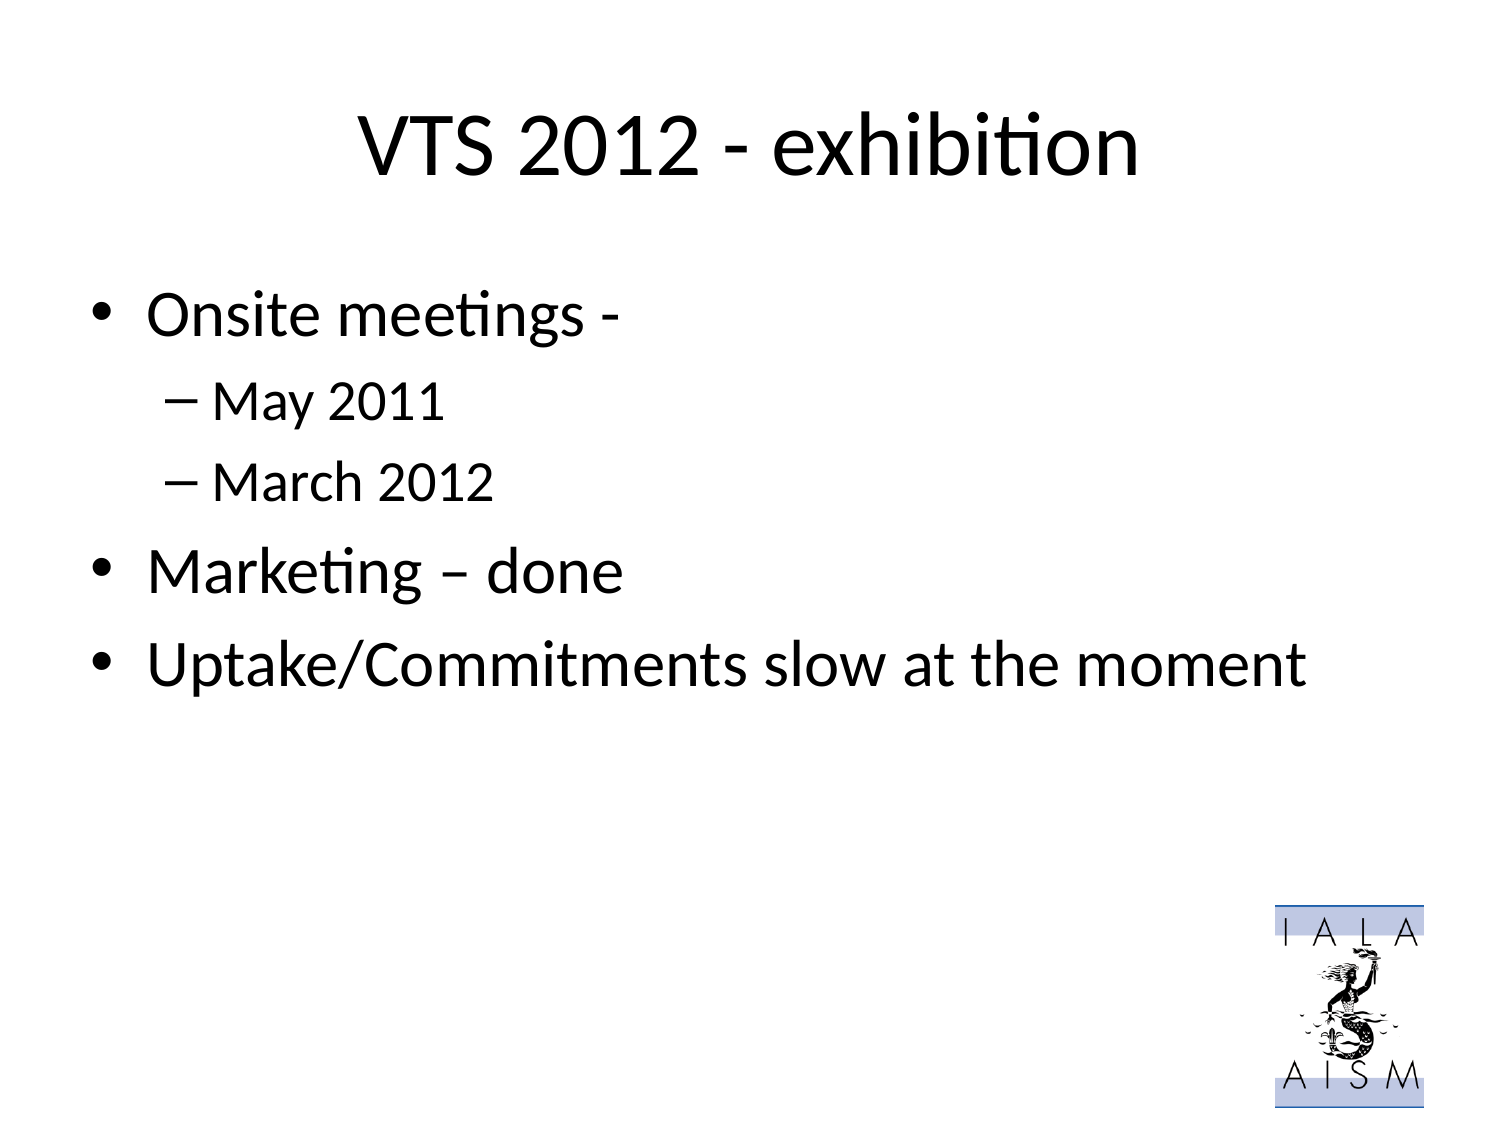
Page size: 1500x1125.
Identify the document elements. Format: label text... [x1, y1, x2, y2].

list Onsite meetings - May 2011 March 2012 Marketing – done Uptake/Commitments slow at the moment [75, 262, 1425, 1005]
title VTS 2012 - exhibition [75, 45, 1425, 233]
picture [1275, 1005, 1424, 1108]
